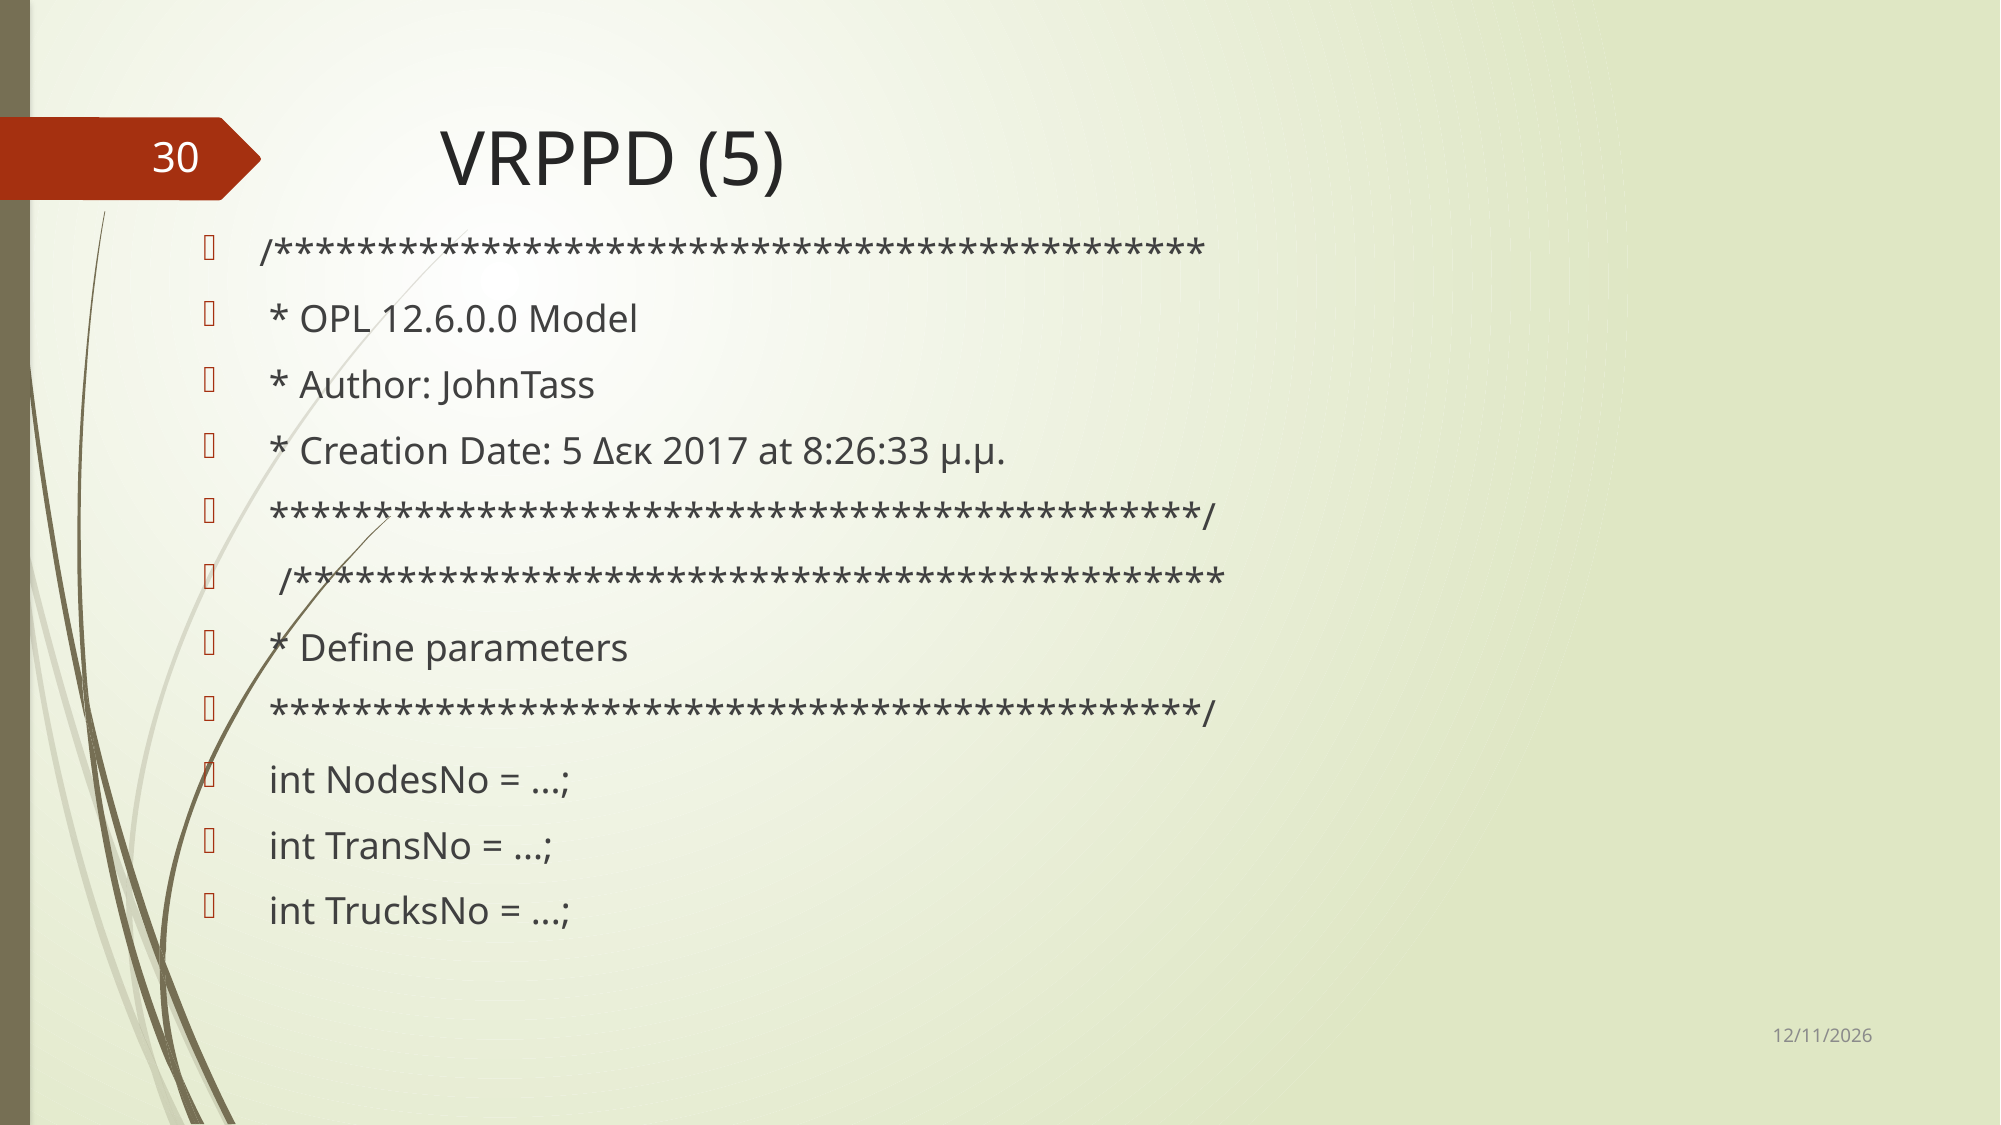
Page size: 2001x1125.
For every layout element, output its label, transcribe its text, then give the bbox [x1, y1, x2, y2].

slide_number 30 [87, 129, 216, 190]
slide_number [1699, 1005, 1888, 1067]
title VRPPD (5) [425, 102, 1888, 221]
list /********************************************* * OPL 12.6.0.0 Model * Author: JohnTass * Creation Date: 5 Δεκ 2017 at 8:26:33 μ.μ. *********************************************/ /********************************************* * Define parameters *********************************************/ int NodesNo = ...; int TransNo = ...; int TrucksNo = ...; [188, 221, 1888, 970]
